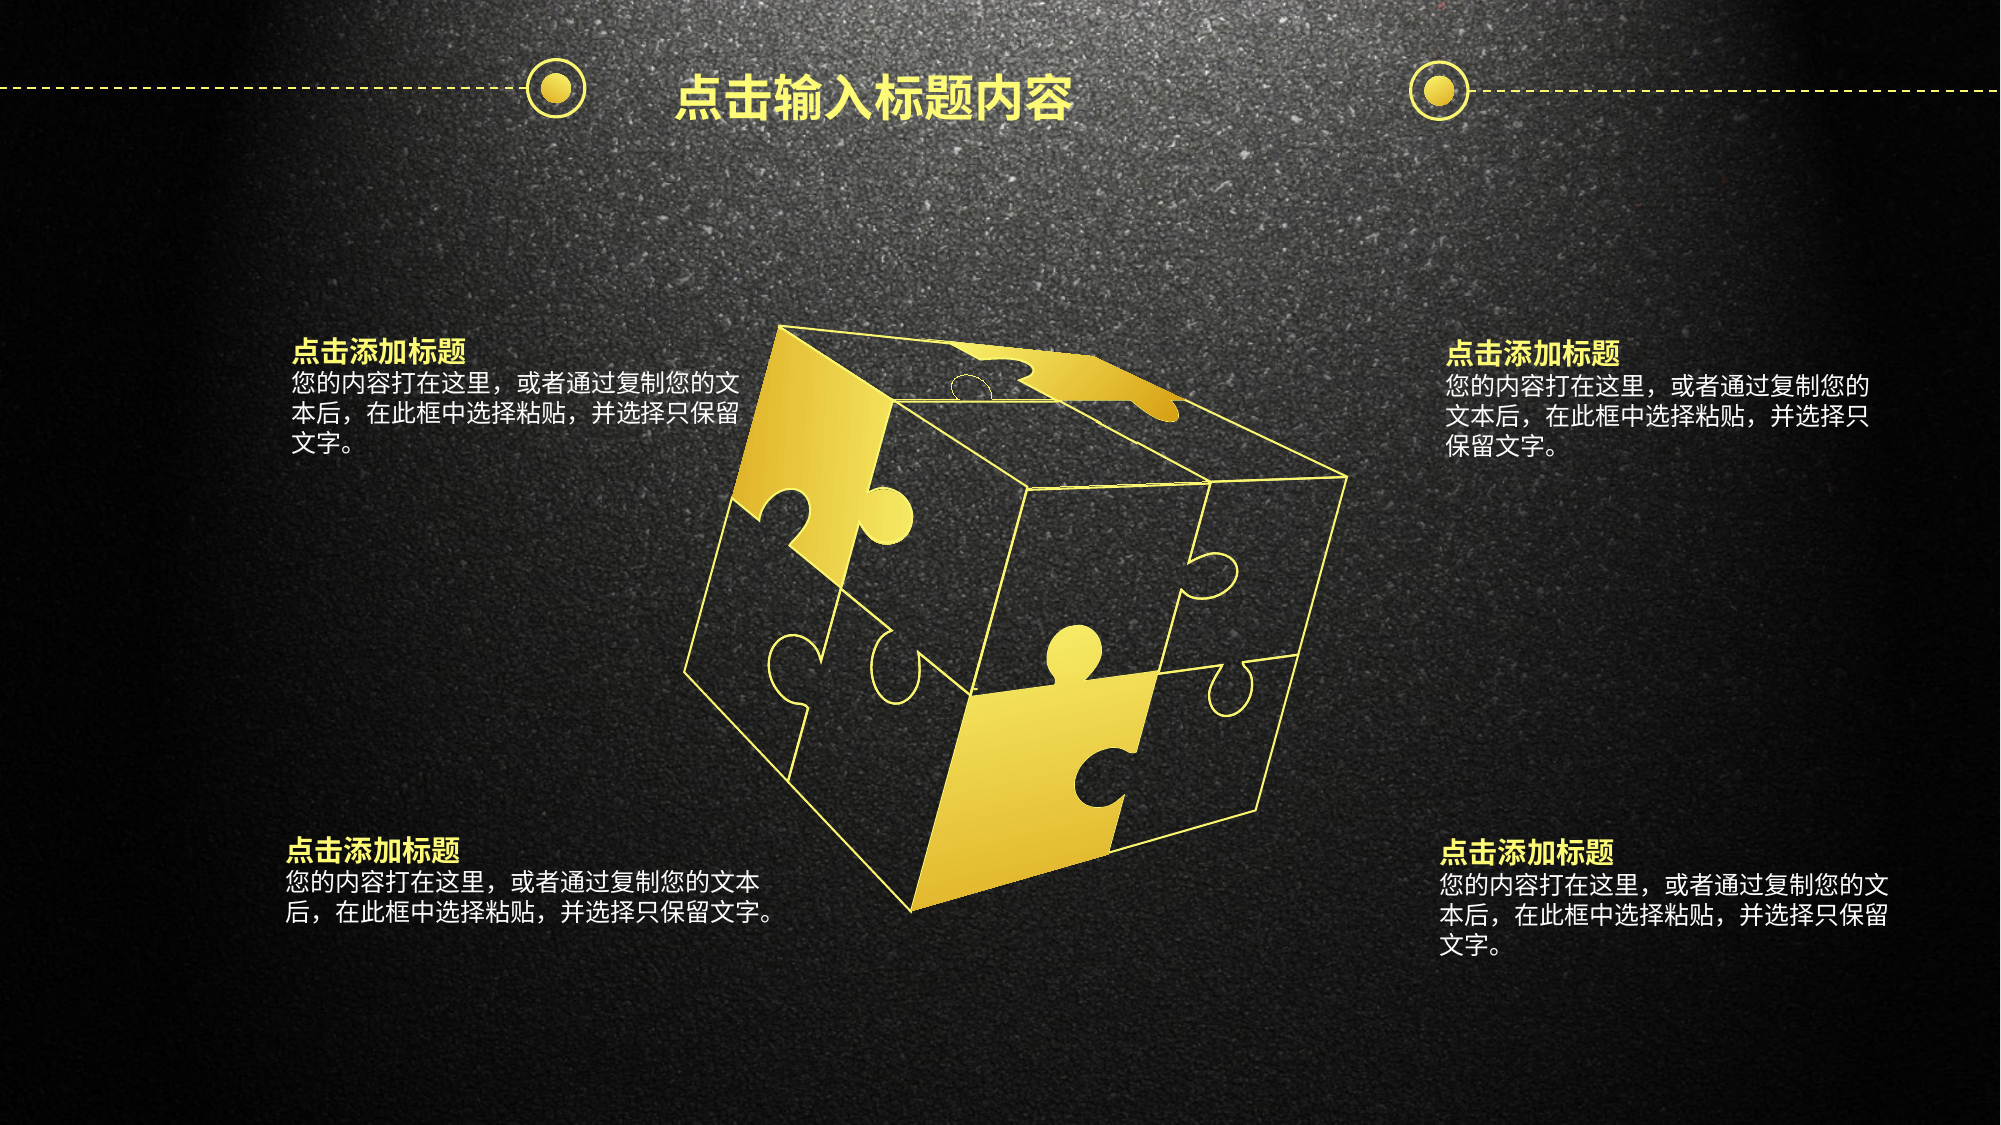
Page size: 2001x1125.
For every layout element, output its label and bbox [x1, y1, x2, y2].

picture [0, 0, 2001, 1125]
text_box [684, 325, 1348, 956]
